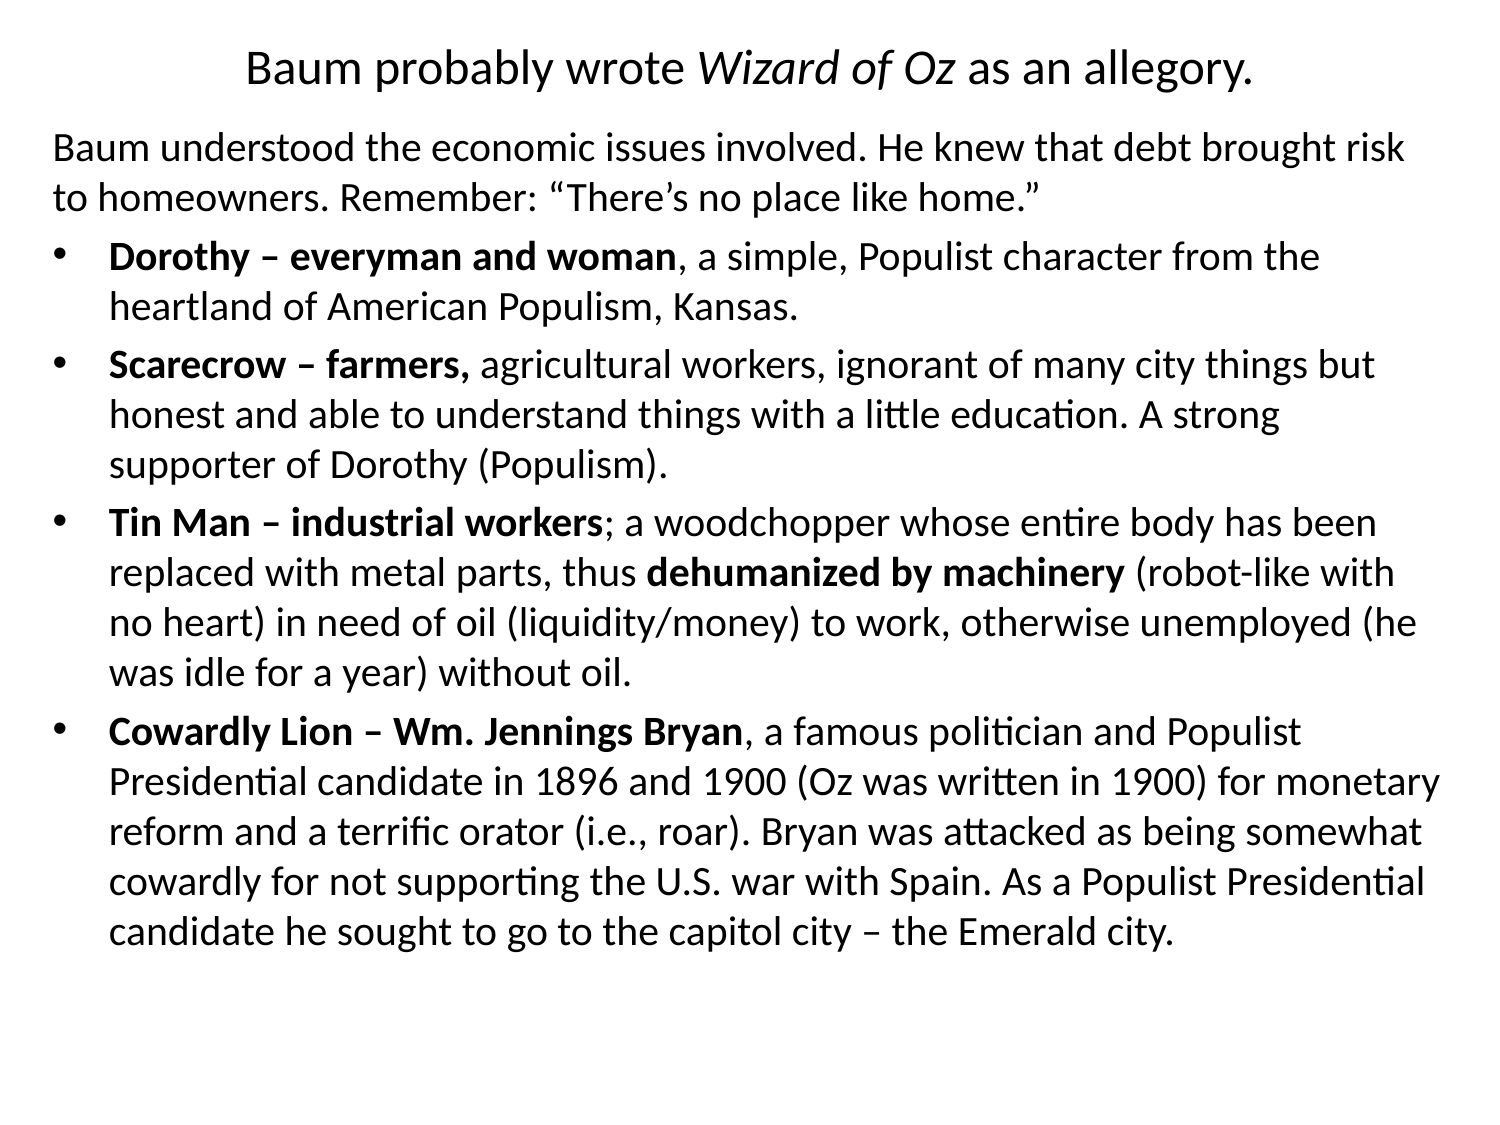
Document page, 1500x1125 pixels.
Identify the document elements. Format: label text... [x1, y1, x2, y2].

list Baum understood the economic issues involved. He knew that debt brought risk to homeowners. Remember: “There’s no place like home.” Dorothy – everyman and woman, a simple, Populist character from the heartland of American Populism, Kansas. Scarecrow – farmers, agricultural workers, ignorant of many city things but honest and able to understand things with a little education. A strong supporter of Dorothy (Populism). Tin Man – industrial workers; a woodchopper whose entire body has been replaced with metal parts, thus dehumanized by machinery (robot-like with no heart) in need of oil (liquidity/money) to work, otherwise unemployed (he was idle for a year) without oil. Cowardly Lion – Wm. Jennings Bryan, a famous politician and Populist Presidential candidate in 1896 and 1900 (Oz was written in 1900) for monetary reform and a terrific orator (i.e., roar). Bryan was attacked as being somewhat cowardly for not supporting the U.S. war with Spain. As a Populist Presidential candidate he sought to go to the capitol city – the Emerald city. [37, 112, 1463, 975]
title Baum probably wrote Wizard of Oz as an allegory. [75, 24, 1425, 105]
